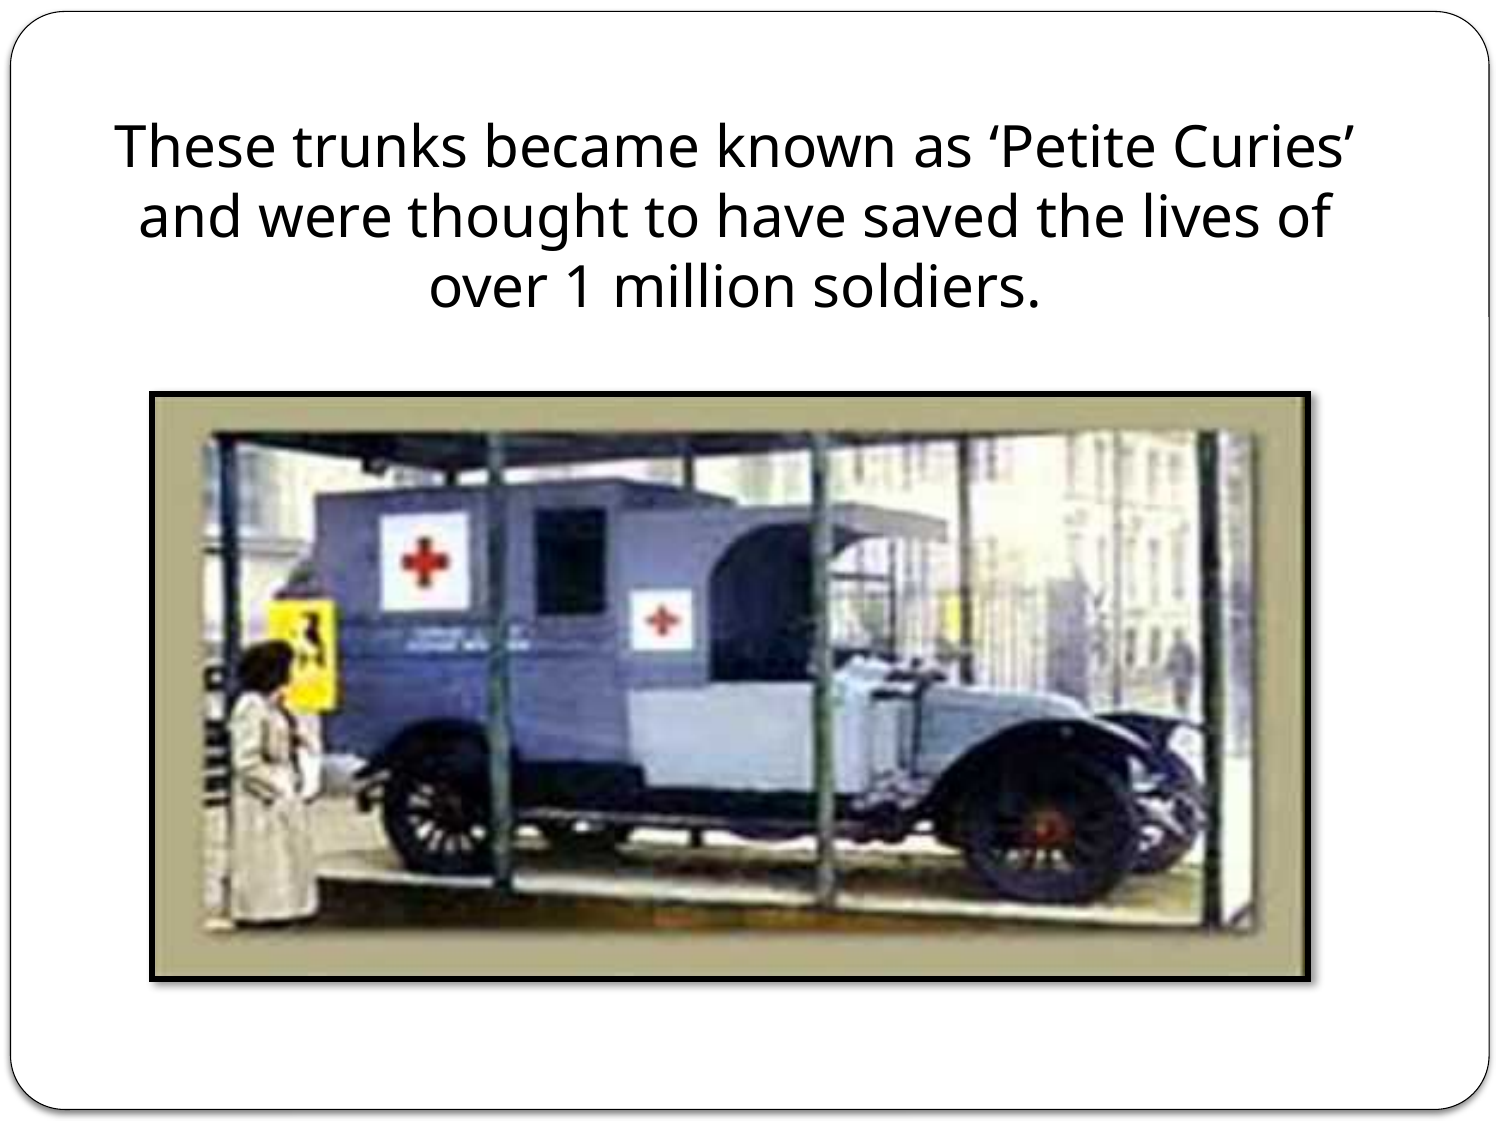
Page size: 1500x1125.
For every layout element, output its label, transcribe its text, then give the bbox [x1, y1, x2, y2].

picture [155, 396, 1306, 977]
text_box These trunks became known as ‘Petite Curies’ and were thought to have saved the lives of over 1 million soldiers. [64, 101, 1406, 327]
